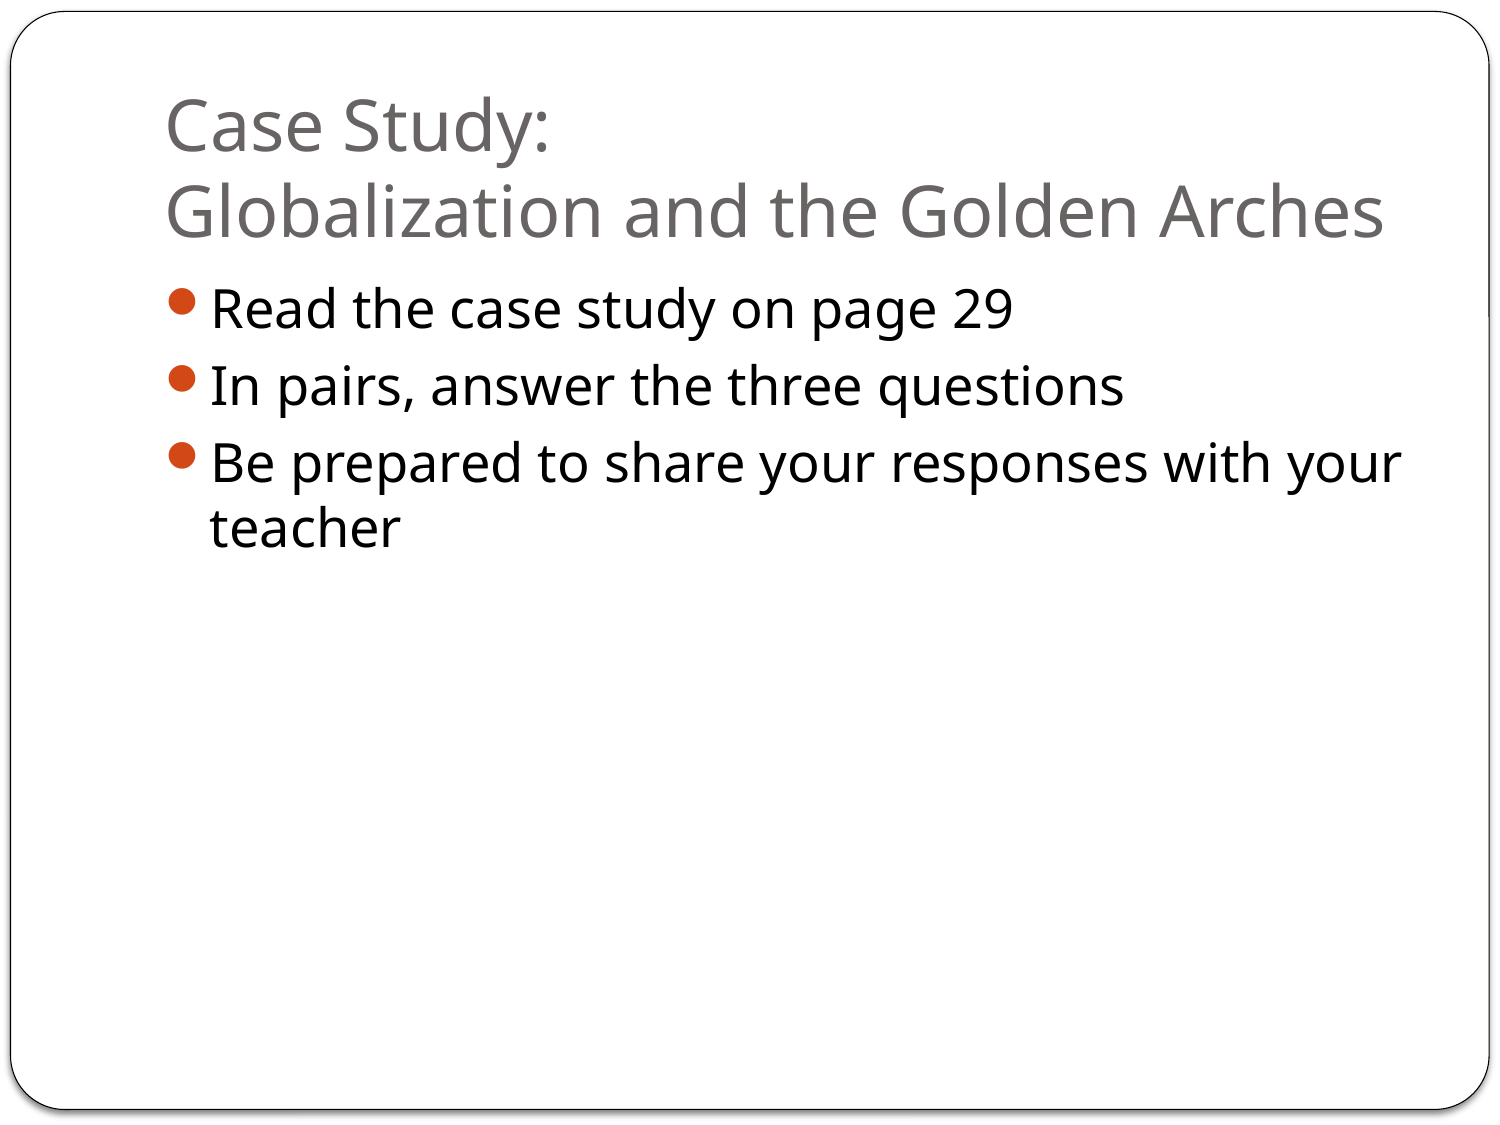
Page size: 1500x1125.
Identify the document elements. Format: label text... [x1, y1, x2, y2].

title Case Study: Globalization and the Golden Arches [150, 54, 1425, 267]
list Read the case study on page 29 In pairs, answer the three questions Be prepared to share your responses with your teacher [150, 267, 1425, 988]
